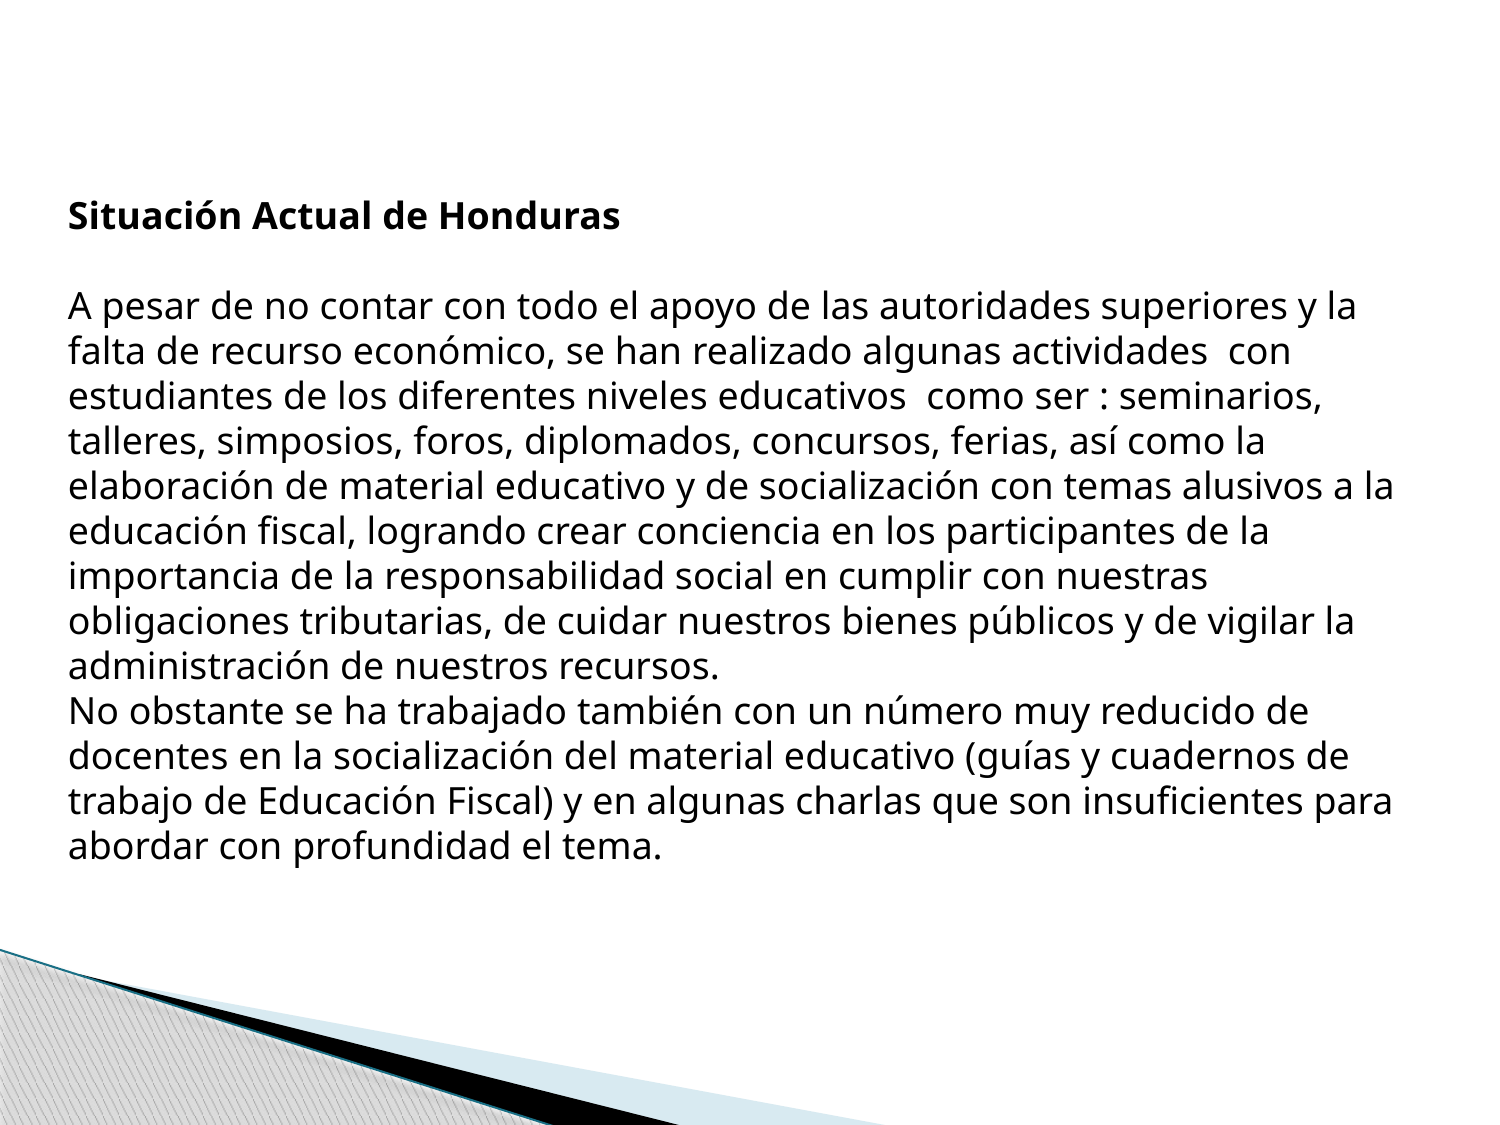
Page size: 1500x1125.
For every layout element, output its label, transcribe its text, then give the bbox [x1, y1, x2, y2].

text_box Situación Actual de Honduras A pesar de no contar con todo el apoyo de las autoridades superiores y la falta de recurso económico, se han realizado algunas actividades con estudiantes de los diferentes niveles educativos como ser : seminarios, talleres, simposios, foros, diplomados, concursos, ferias, así como la elaboración de material educativo y de socialización con temas alusivos a la educación fiscal, logrando crear conciencia en los participantes de la importancia de la responsabilidad social en cumplir con nuestras obligaciones tributarias, de cuidar nuestros bienes públicos y de vigilar la administración de nuestros recursos. No obstante se ha trabajado también con un número muy reducido de docentes en la socialización del material educativo (guías y cuadernos de trabajo de Educación Fiscal) y en algunas charlas que son insuficientes para abordar con profundidad el tema. [53, 184, 1447, 875]
